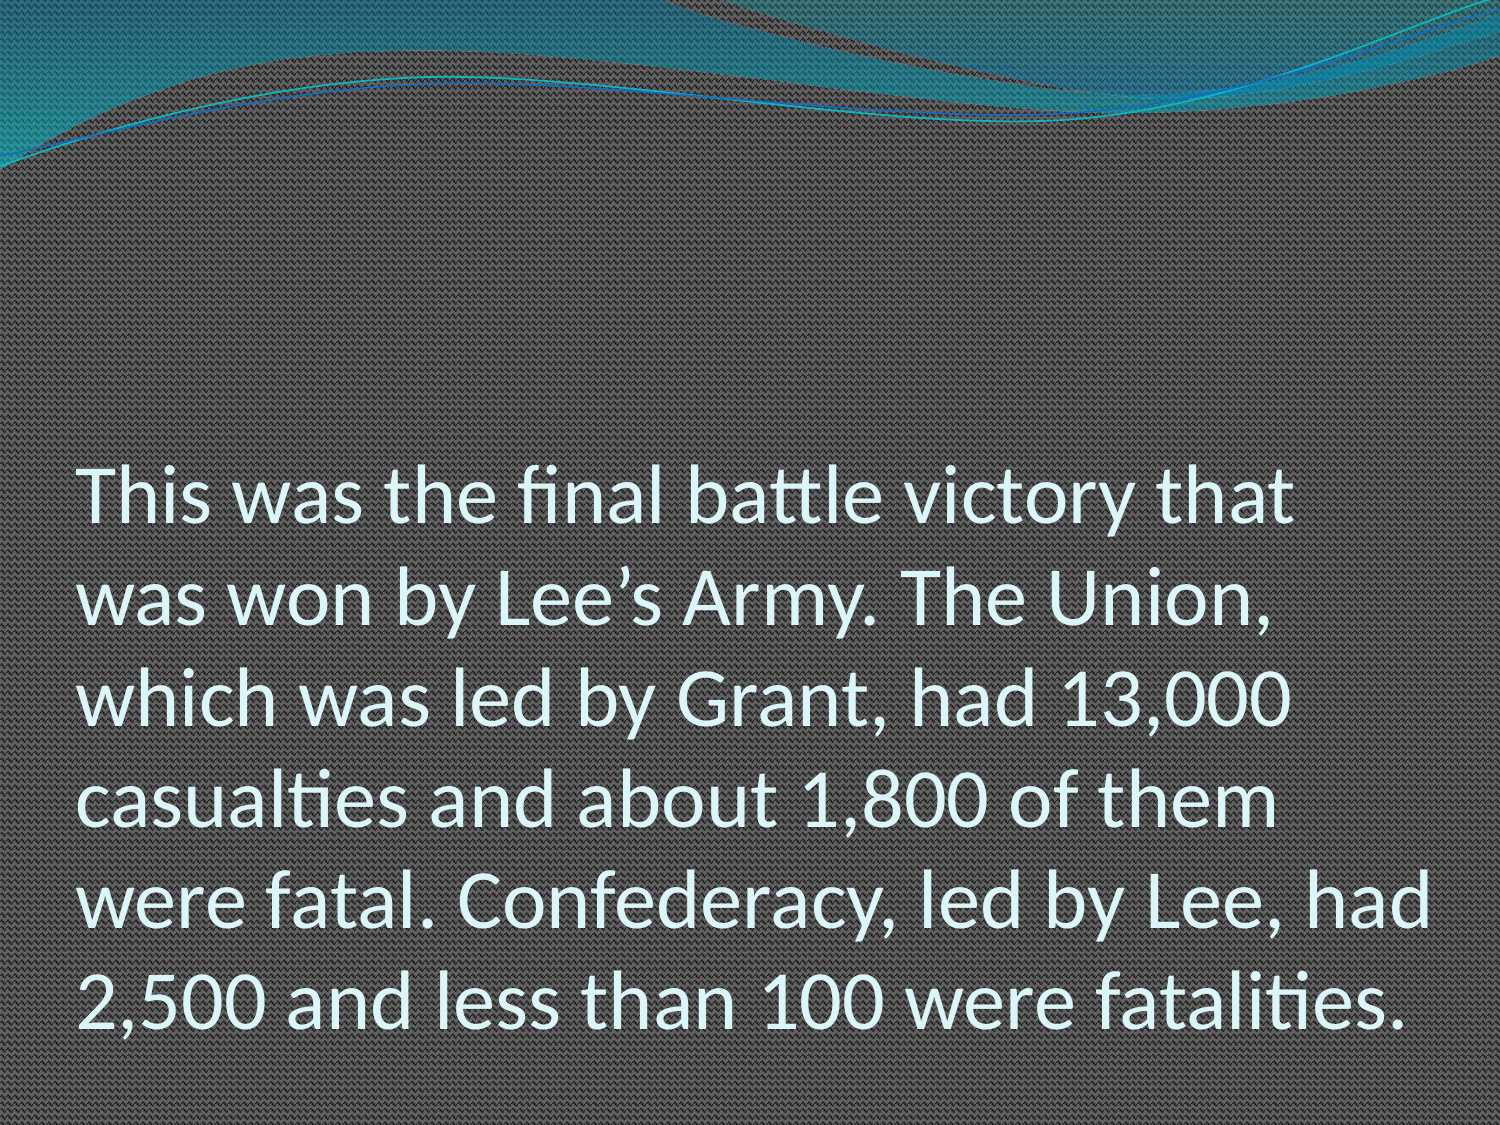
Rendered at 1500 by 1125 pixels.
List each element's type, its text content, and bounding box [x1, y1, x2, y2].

title This was the final battle victory that was won by Lee’s Army. The Union, which was led by Grant, had 13,000 casualties and about 1,800 of them were fatal. Confederacy, led by Lee, had 2,500 and less than 100 were fatalities. [75, 324, 1438, 1047]
